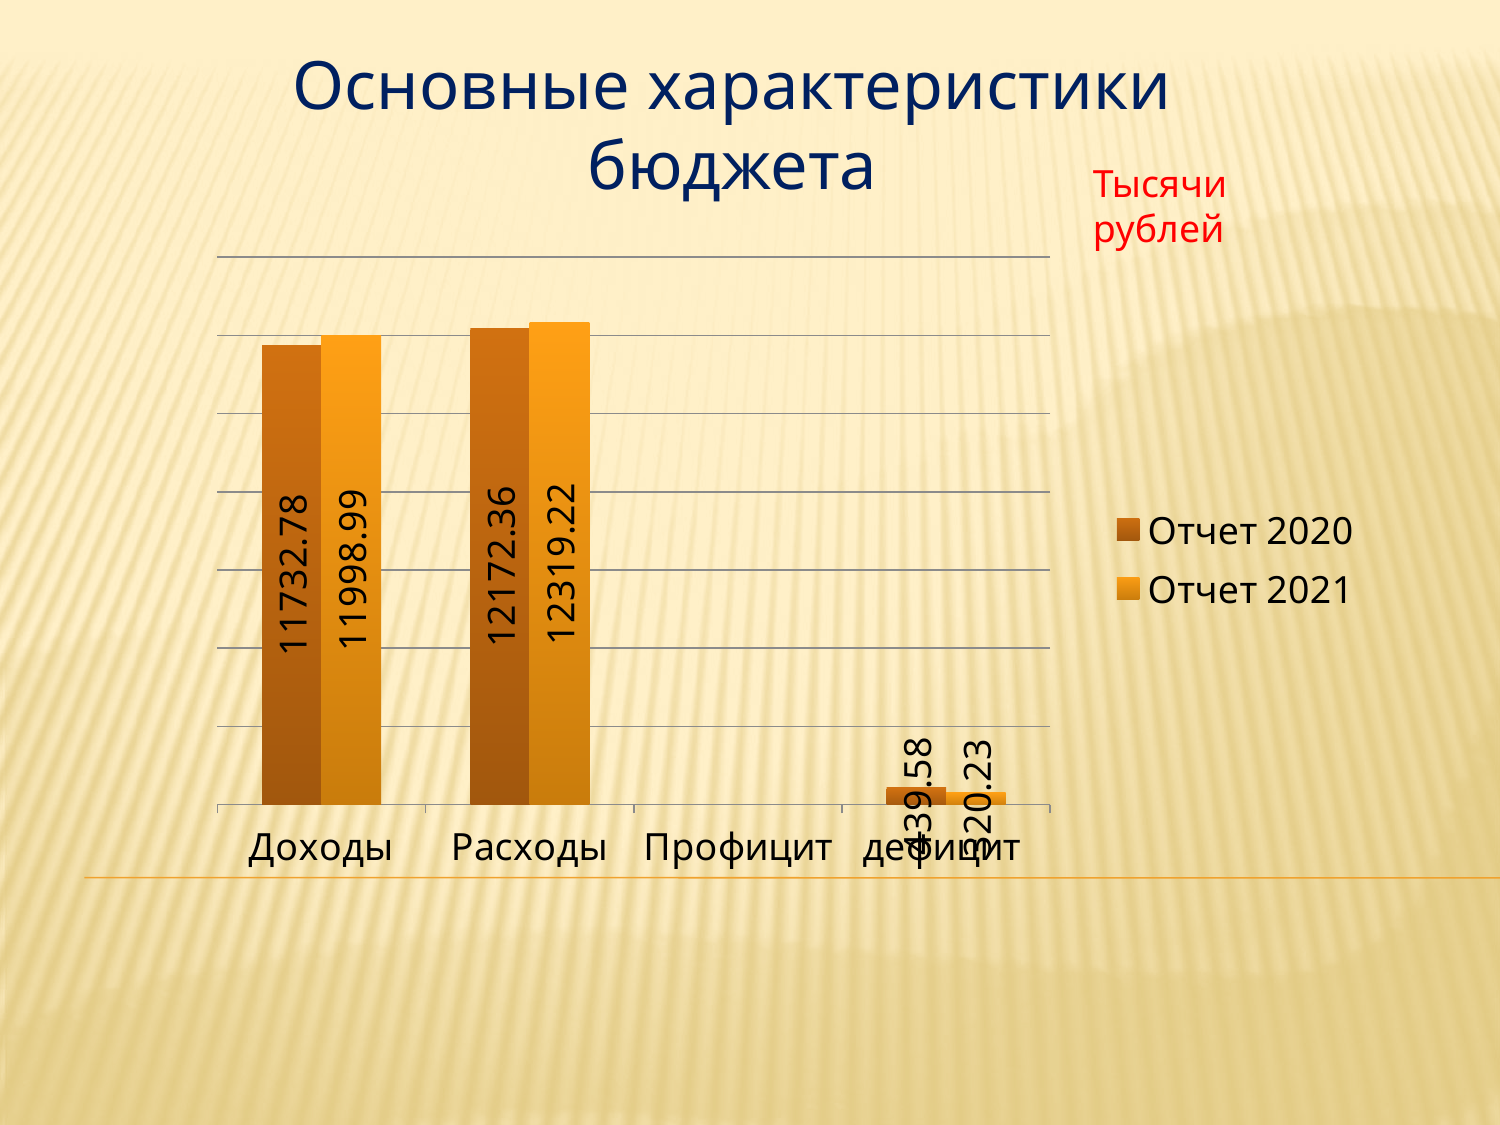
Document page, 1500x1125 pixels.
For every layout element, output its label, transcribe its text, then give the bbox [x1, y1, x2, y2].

text_box Тысячи рублей [1078, 152, 1348, 232]
text_box Основные характеристики бюджета [152, 35, 1313, 210]
chart [175, 234, 1380, 885]
